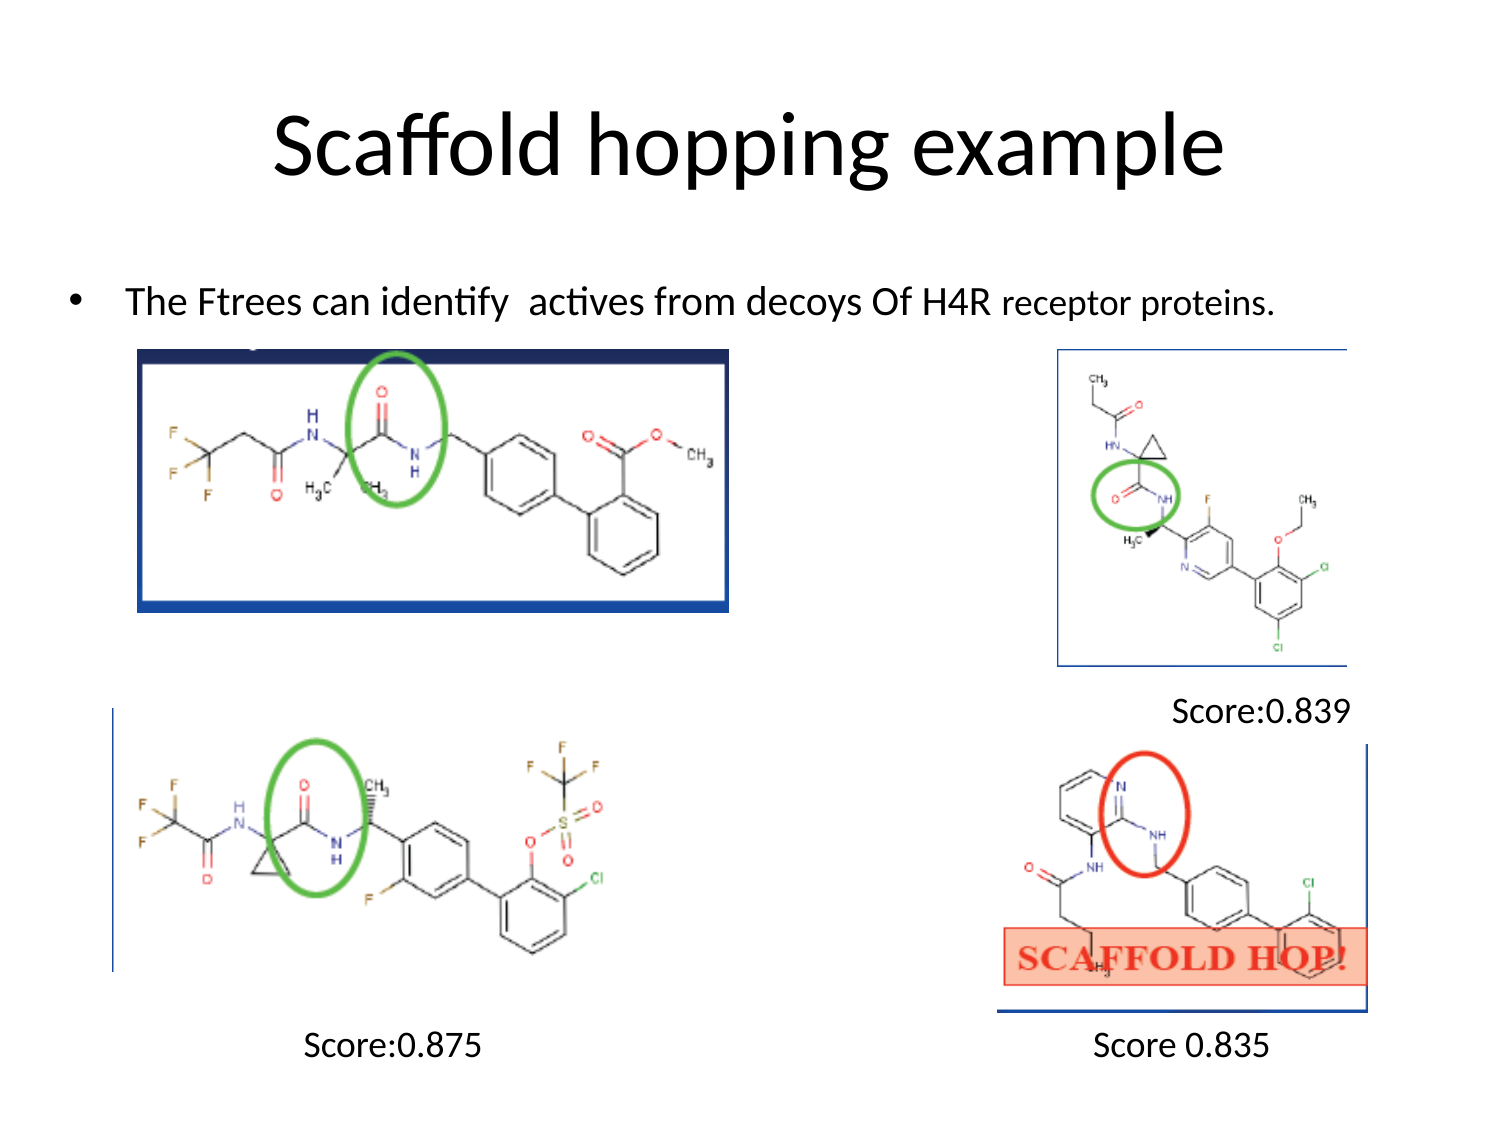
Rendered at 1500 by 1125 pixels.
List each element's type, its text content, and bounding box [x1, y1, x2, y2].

picture [996, 744, 1368, 1013]
text_box Score:0.839 [1157, 678, 1366, 739]
list The Ftrees can identify actives from decoys Of H4R receptor proteins. [53, 266, 1404, 1009]
picture [1057, 349, 1348, 667]
picture [112, 708, 626, 972]
title Scaffold hopping example [75, 45, 1425, 233]
text_box Score:0.875 [288, 1012, 498, 1073]
picture [137, 349, 729, 613]
text_box Score 0.835 [1078, 1021, 1286, 1073]
